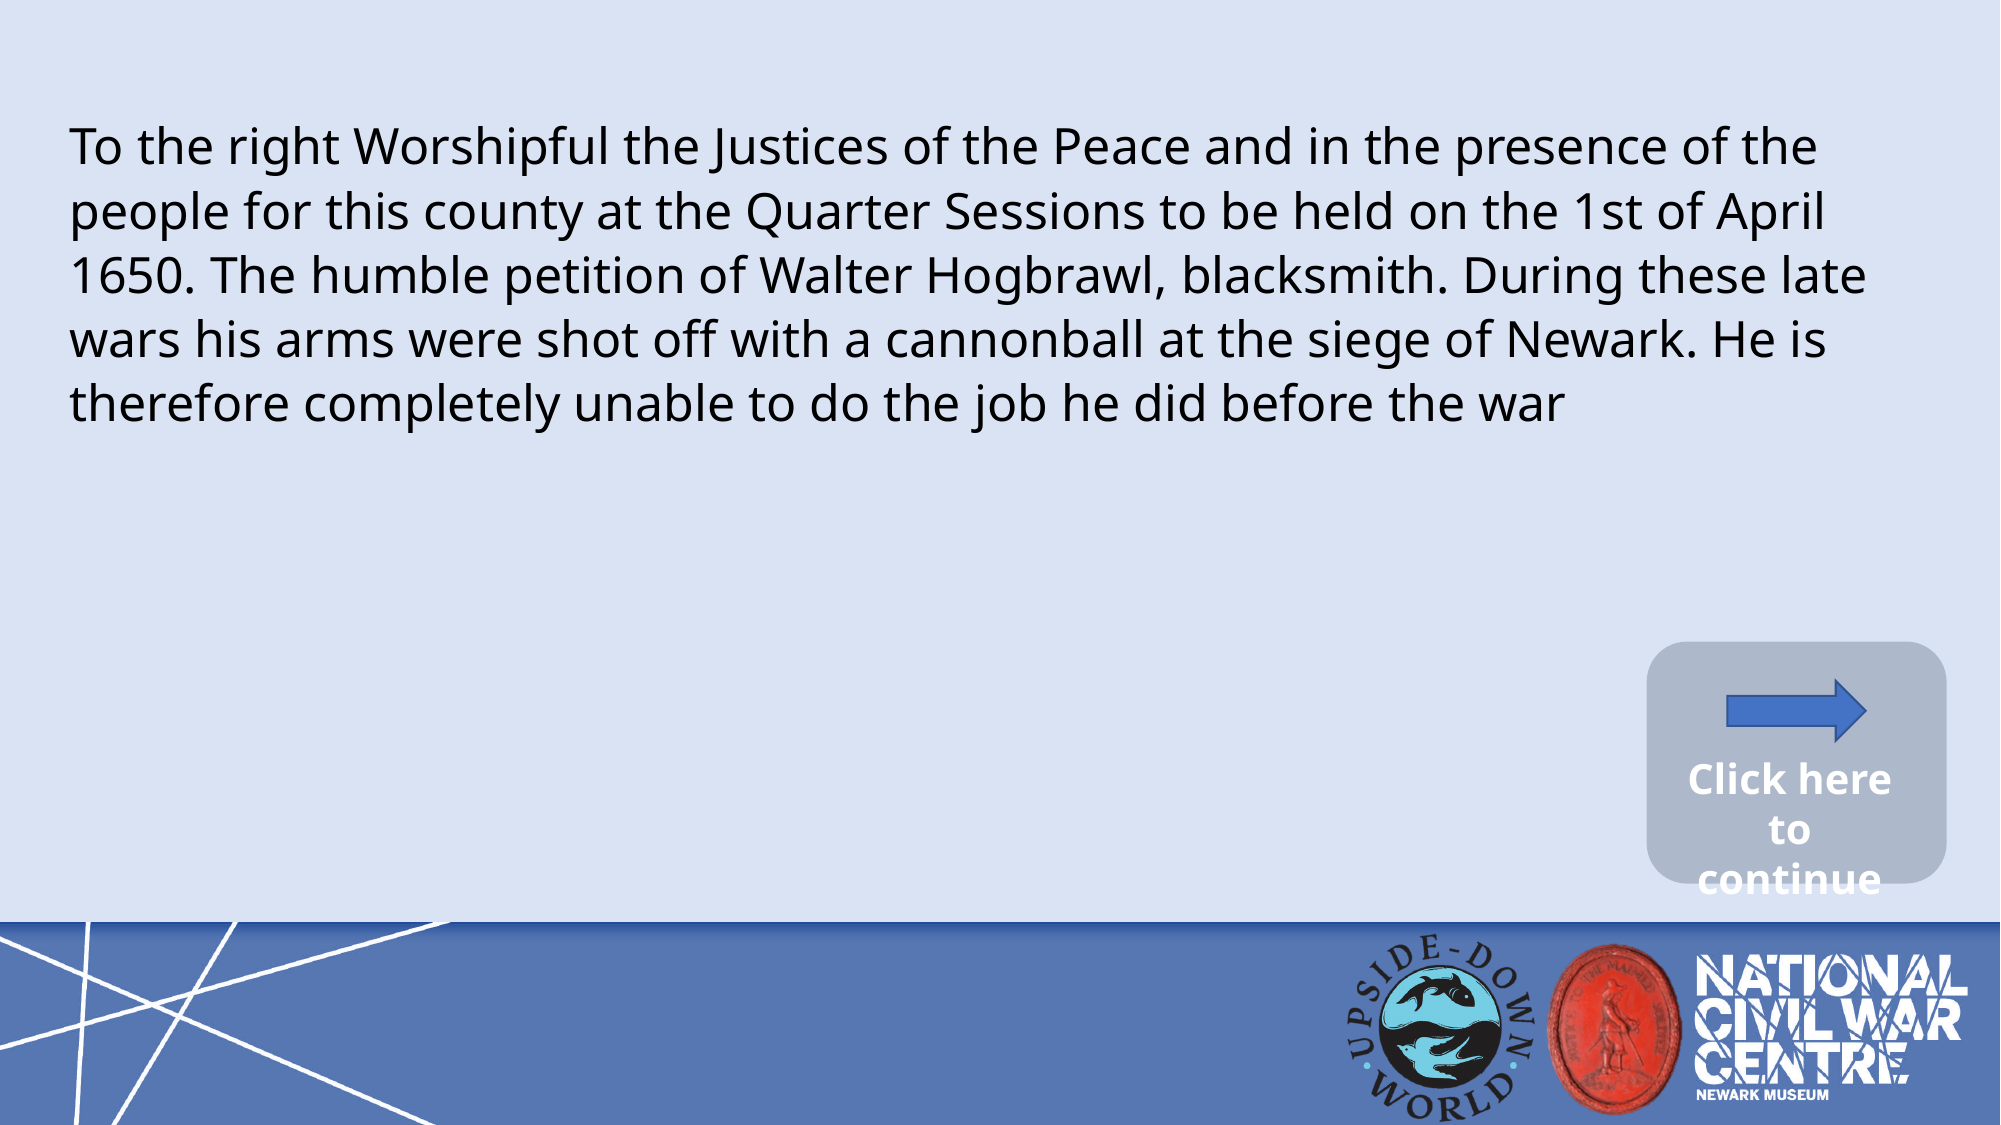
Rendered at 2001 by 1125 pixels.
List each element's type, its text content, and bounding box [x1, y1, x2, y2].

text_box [1646, 641, 1947, 884]
text_box To the right Worshipful the Justices of the Peace and in the presence of the people for this county at the Quarter Sessions to be held on the 1st of April 1650. The humble petition of Walter Hogbrawl, blacksmith. During these late wars his arms were shot off with a cannonball at the siege of Newark. He is therefore completely unable to do the job he did before the war [54, 38, 1969, 440]
picture [0, 922, 2000, 1125]
text_box [1622, 616, 1970, 901]
